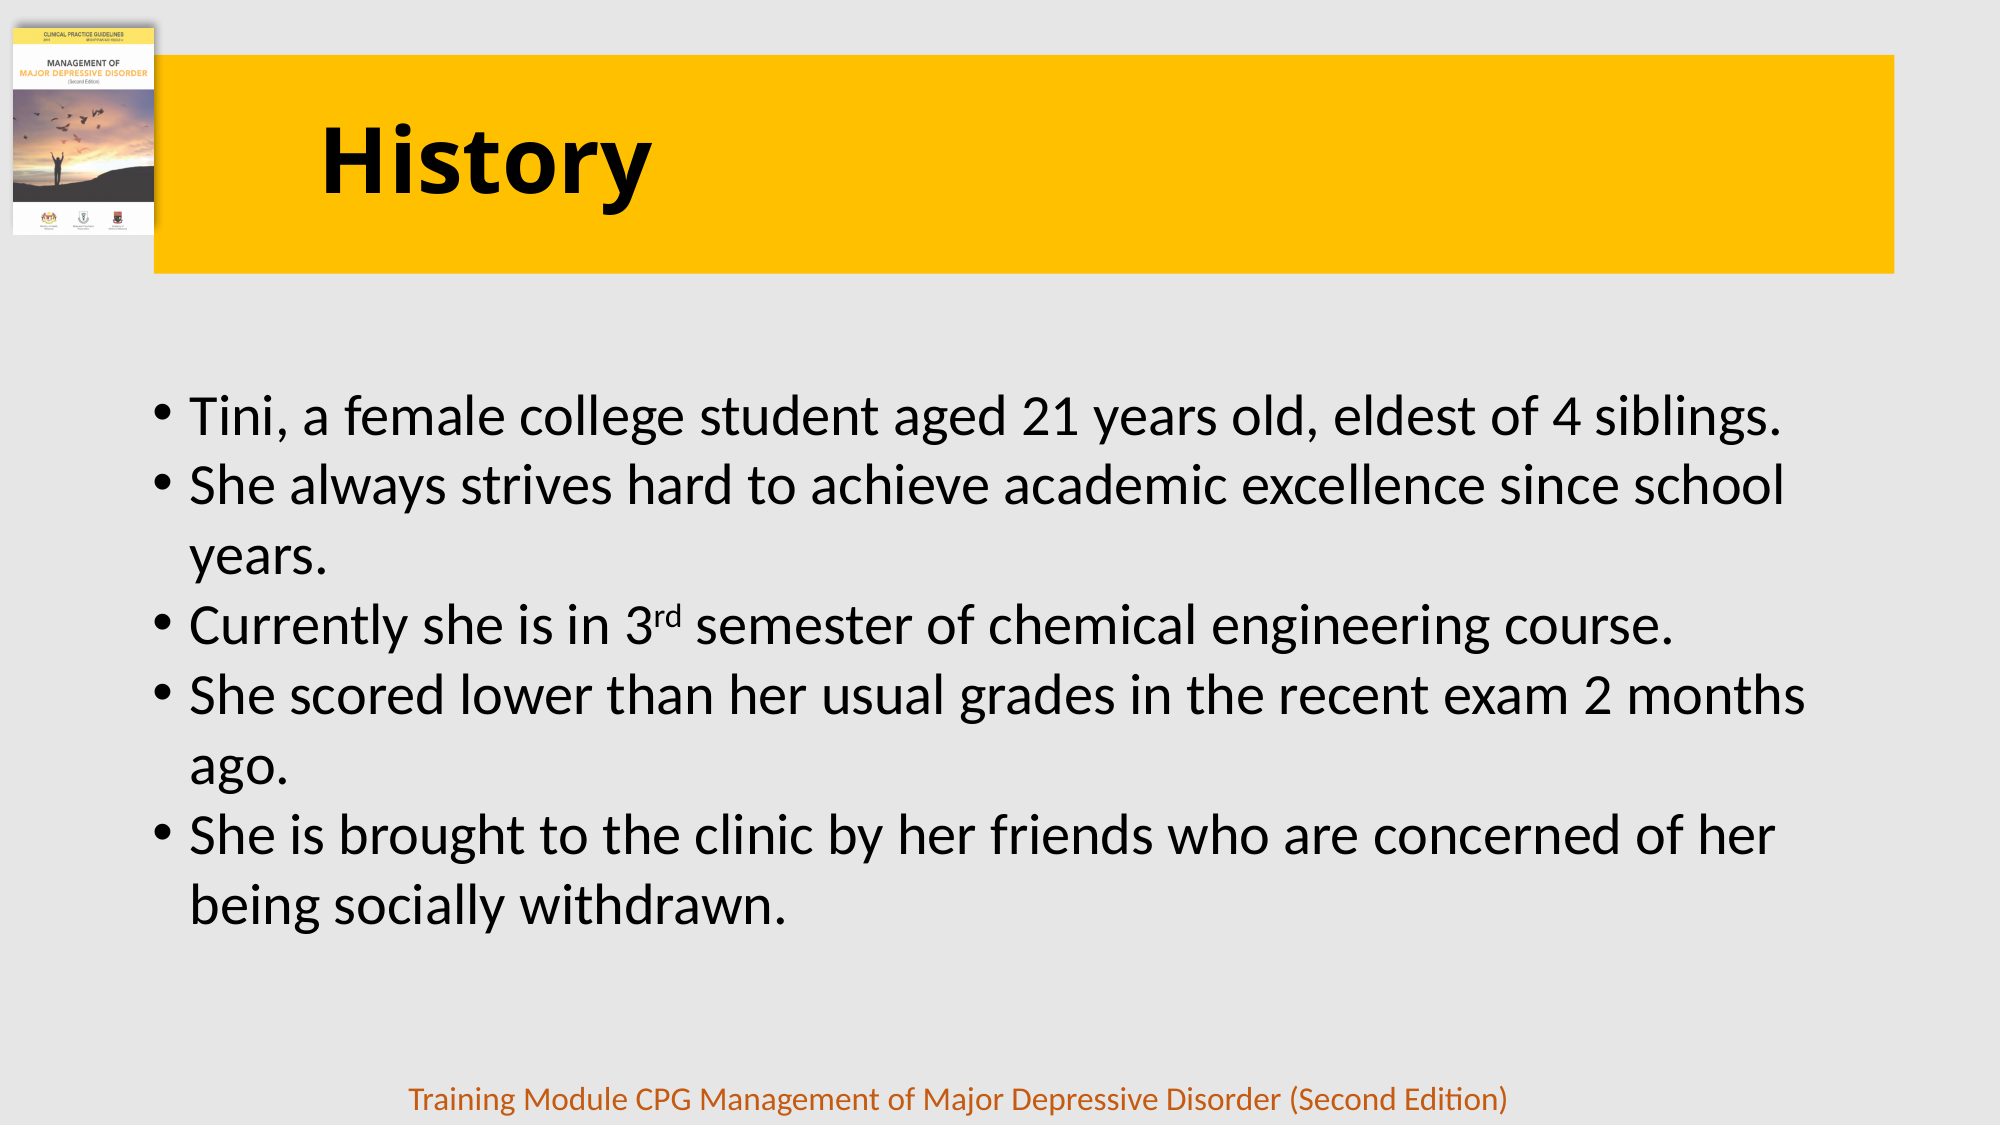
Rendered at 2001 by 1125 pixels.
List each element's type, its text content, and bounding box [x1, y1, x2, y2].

list Tini, a female college student aged 21 years old, eldest of 4 siblings. She always strives hard to achieve academic excellence since school years. Currently she is in 3rd semester of chemical engineering course. She scored lower than her usual grades in the recent exam 2 months ago. She is brought to the clinic by her friends who are concerned of her being socially withdrawn. [137, 299, 1863, 1014]
picture [13, 28, 154, 235]
text_box Training Module CPG Management of Major Depressive Disorder (Second Edition) [393, 1069, 1775, 1125]
title History [153, 54, 1895, 274]
